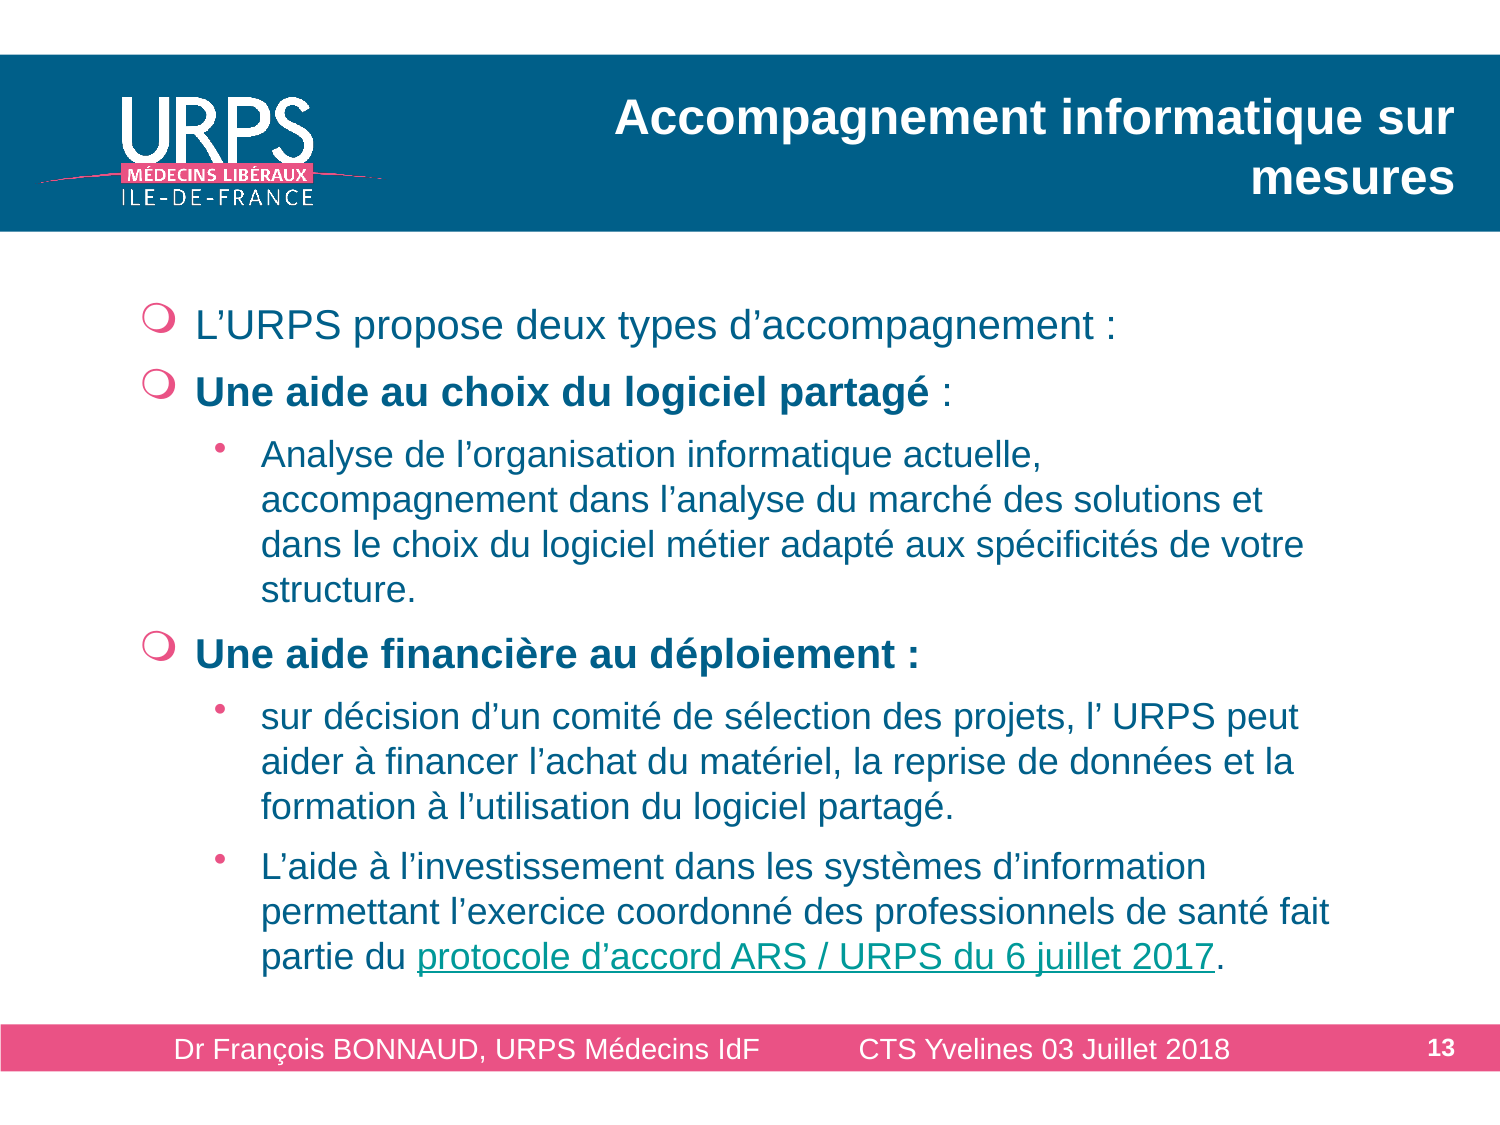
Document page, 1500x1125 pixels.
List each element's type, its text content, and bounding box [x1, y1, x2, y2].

picture [192, 190, 199, 205]
picture [174, 190, 179, 205]
list L’URPS propose deux types d’accompagnement : Une aide au choix du logiciel partagé : Analyse de l’organisation informatique actuelle, accompagnement dans l’analyse du marché des solutions et dans le choix du logiciel métier adapté aux spécificités de votre structure. Une aide financière au déploiement : sur décision d’un comité de sélection des projets, l’ URPS peut aider à financer l’achat du matériel, la reprise de données et la formation à l’utilisation du logiciel partagé. L’aide à l’investissement dans les systèmes d’information permettant l’exercice coordonné des professionnels de santé fait partie du protocole d’accord ARS / URPS du 6 juillet 2017. [123, 290, 1364, 1000]
picture [304, 190, 311, 205]
slide_number 13 [1120, 1024, 1471, 1072]
footer Dr François BONNAUD, URPS Médecins IdF CTS Yvelines 03 Juillet 2018 [64, 1022, 1341, 1071]
picture [108, 98, 313, 183]
picture [146, 190, 154, 205]
title Accompagnement informatique sur mesures [389, 55, 1471, 234]
